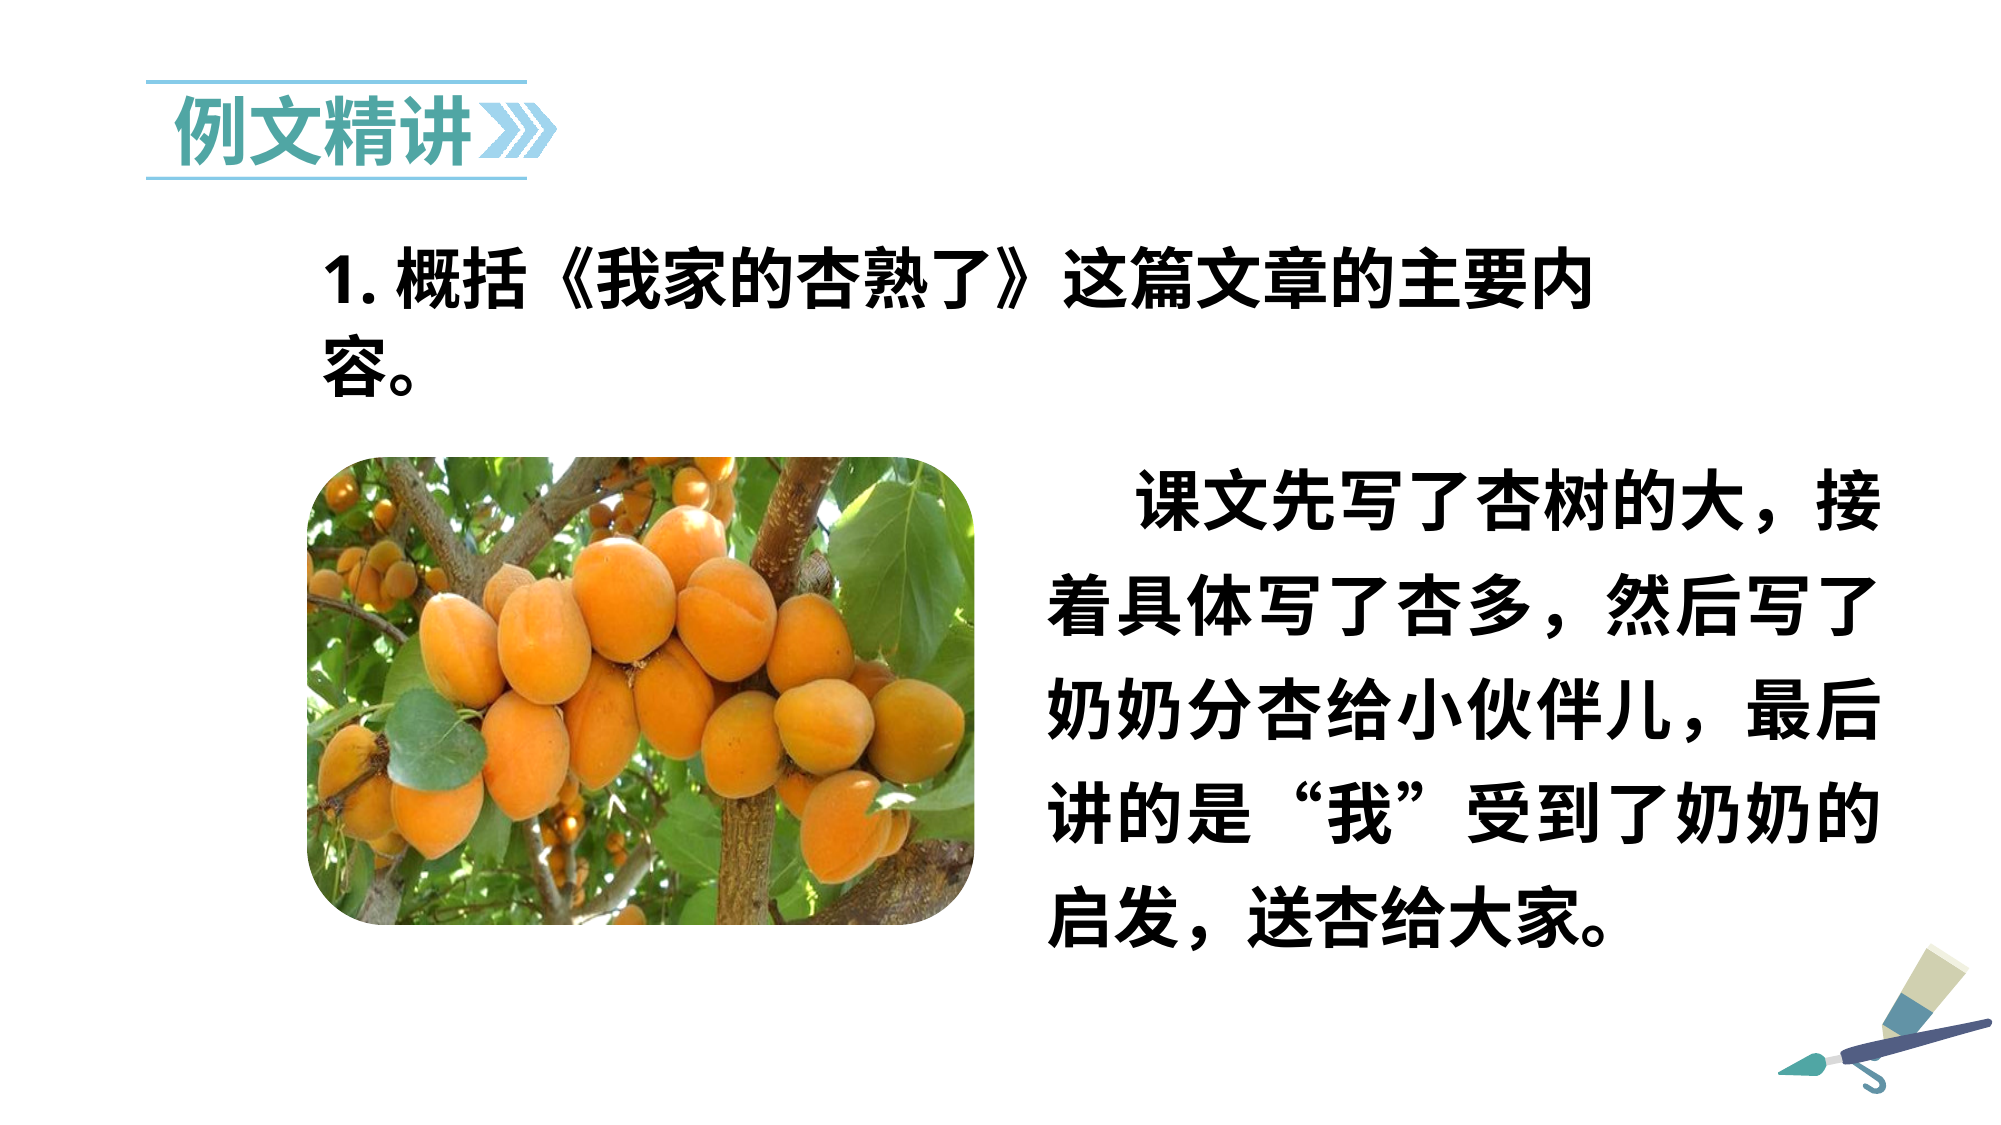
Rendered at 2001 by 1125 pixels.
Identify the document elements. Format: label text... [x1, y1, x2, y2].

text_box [1811, 945, 1974, 1125]
text_box 1.概括《我家的杏熟了》这篇文章的主要内容。 [306, 221, 1732, 413]
picture [306, 457, 975, 926]
text_box 课文先写了杏树的大，接着具体写了杏多，然后写了奶奶分杏给小伙伴儿，最后讲的是“我”受到了奶奶的启发，送杏给大家。 [1032, 422, 1897, 963]
picture [146, 80, 557, 180]
